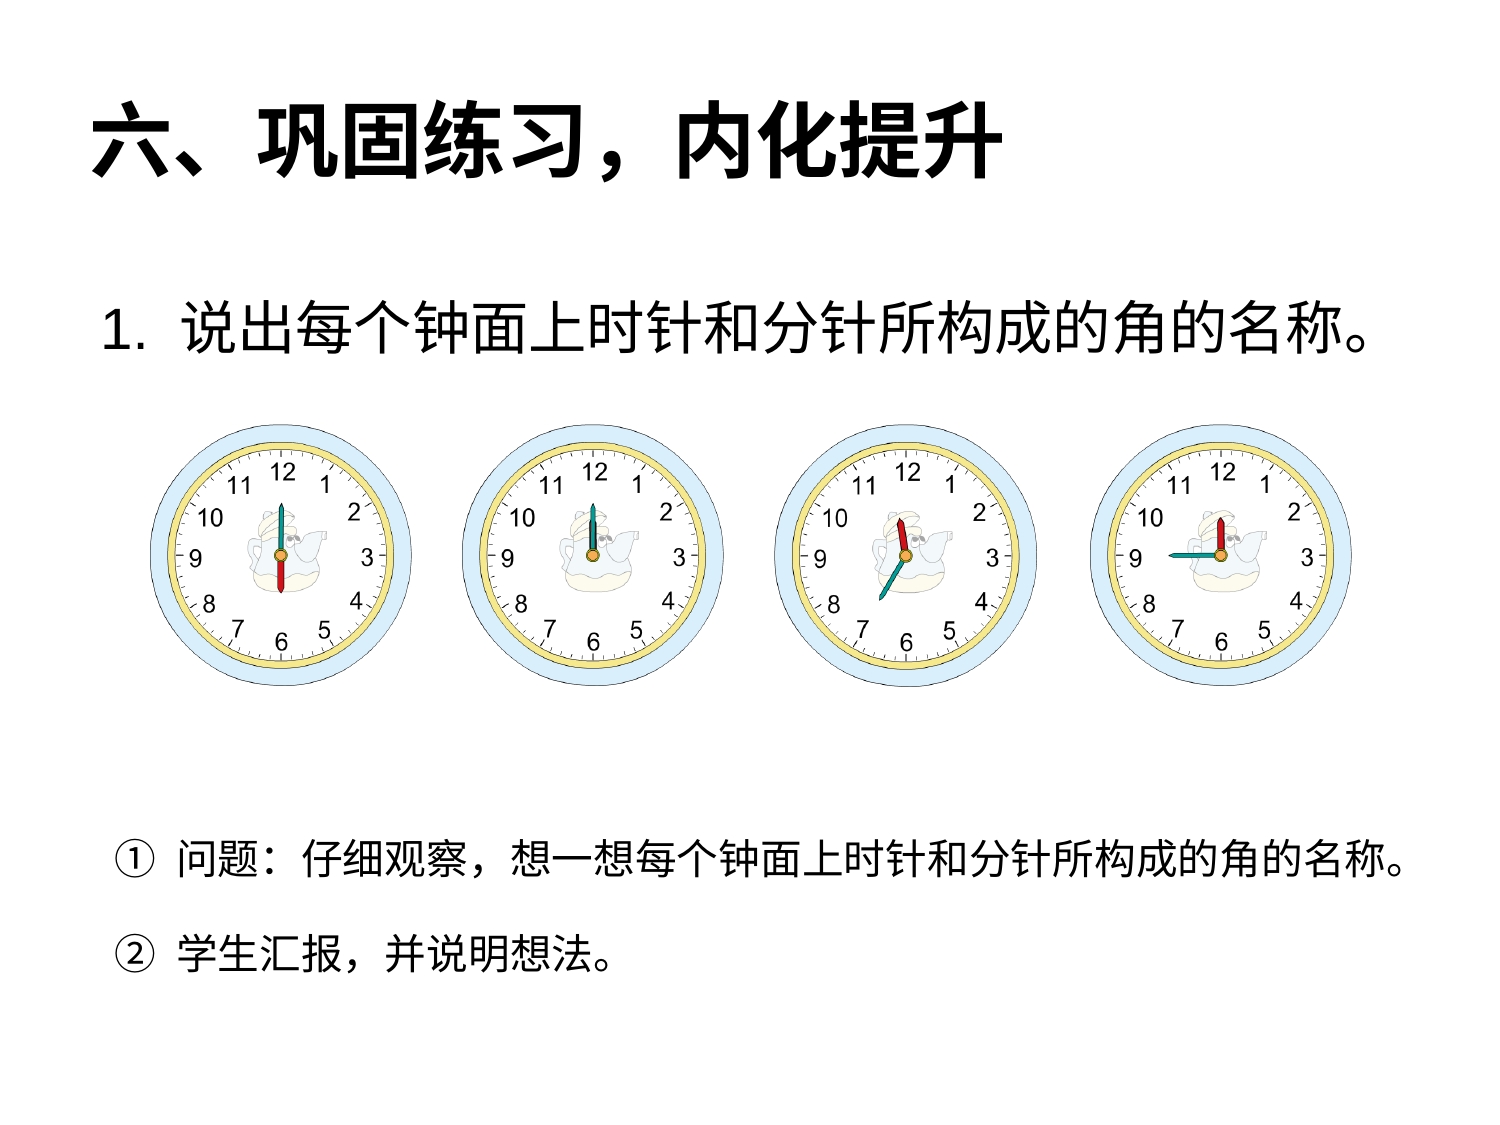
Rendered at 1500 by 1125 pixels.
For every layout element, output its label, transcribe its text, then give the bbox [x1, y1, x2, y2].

text_box ① 问题：仔细观察，想一想每个钟面上时针和分针所构成的角的名称。 [100, 810, 1500, 906]
picture [54, 385, 1448, 726]
text_box ② 学生汇报，并说明想法。 [100, 906, 1500, 1000]
text_box 1. 说出每个钟面上时针和分针所构成的角的名称。 [85, 278, 1480, 374]
text_box 六、巩固练习，内化提升 [75, 68, 1412, 208]
